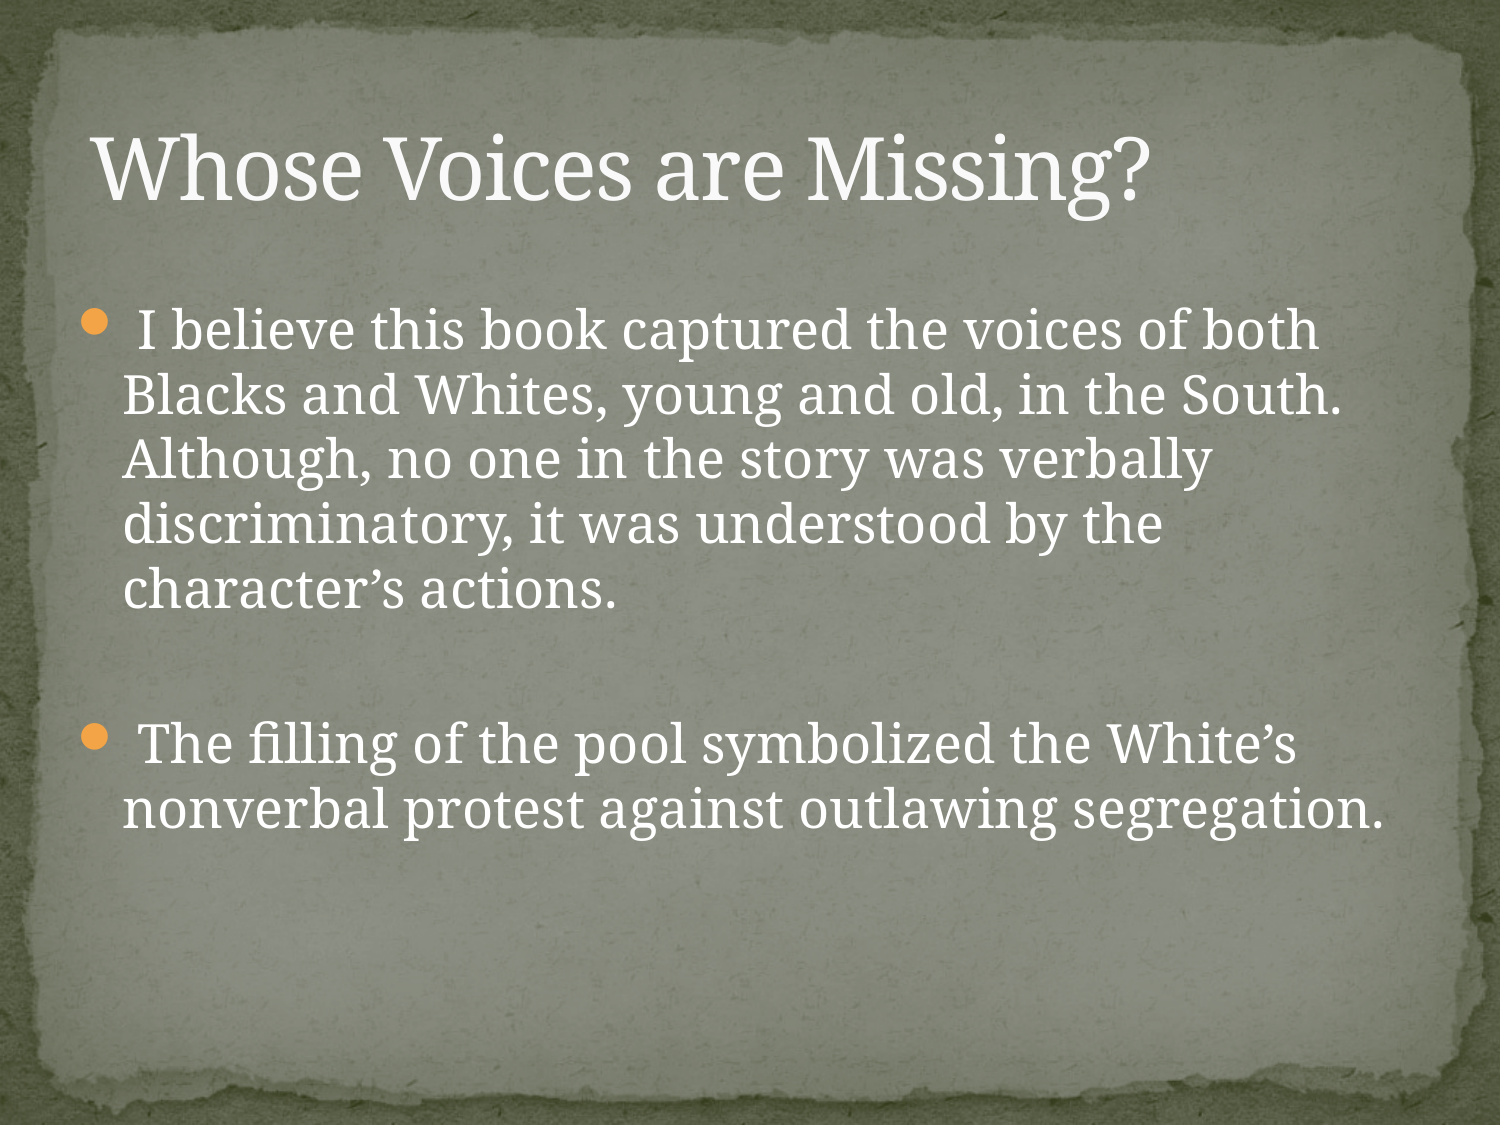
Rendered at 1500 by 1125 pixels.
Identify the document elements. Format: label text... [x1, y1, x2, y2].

title Whose Voices are Missing? [74, 24, 1425, 225]
list I believe this book captured the voices of both Blacks and Whites, young and old, in the South. Although, no one in the story was verbally discriminatory, it was understood by the character’s actions. The filling of the pool symbolized the White’s nonverbal protest against outlawing segregation. [62, 287, 1413, 813]
